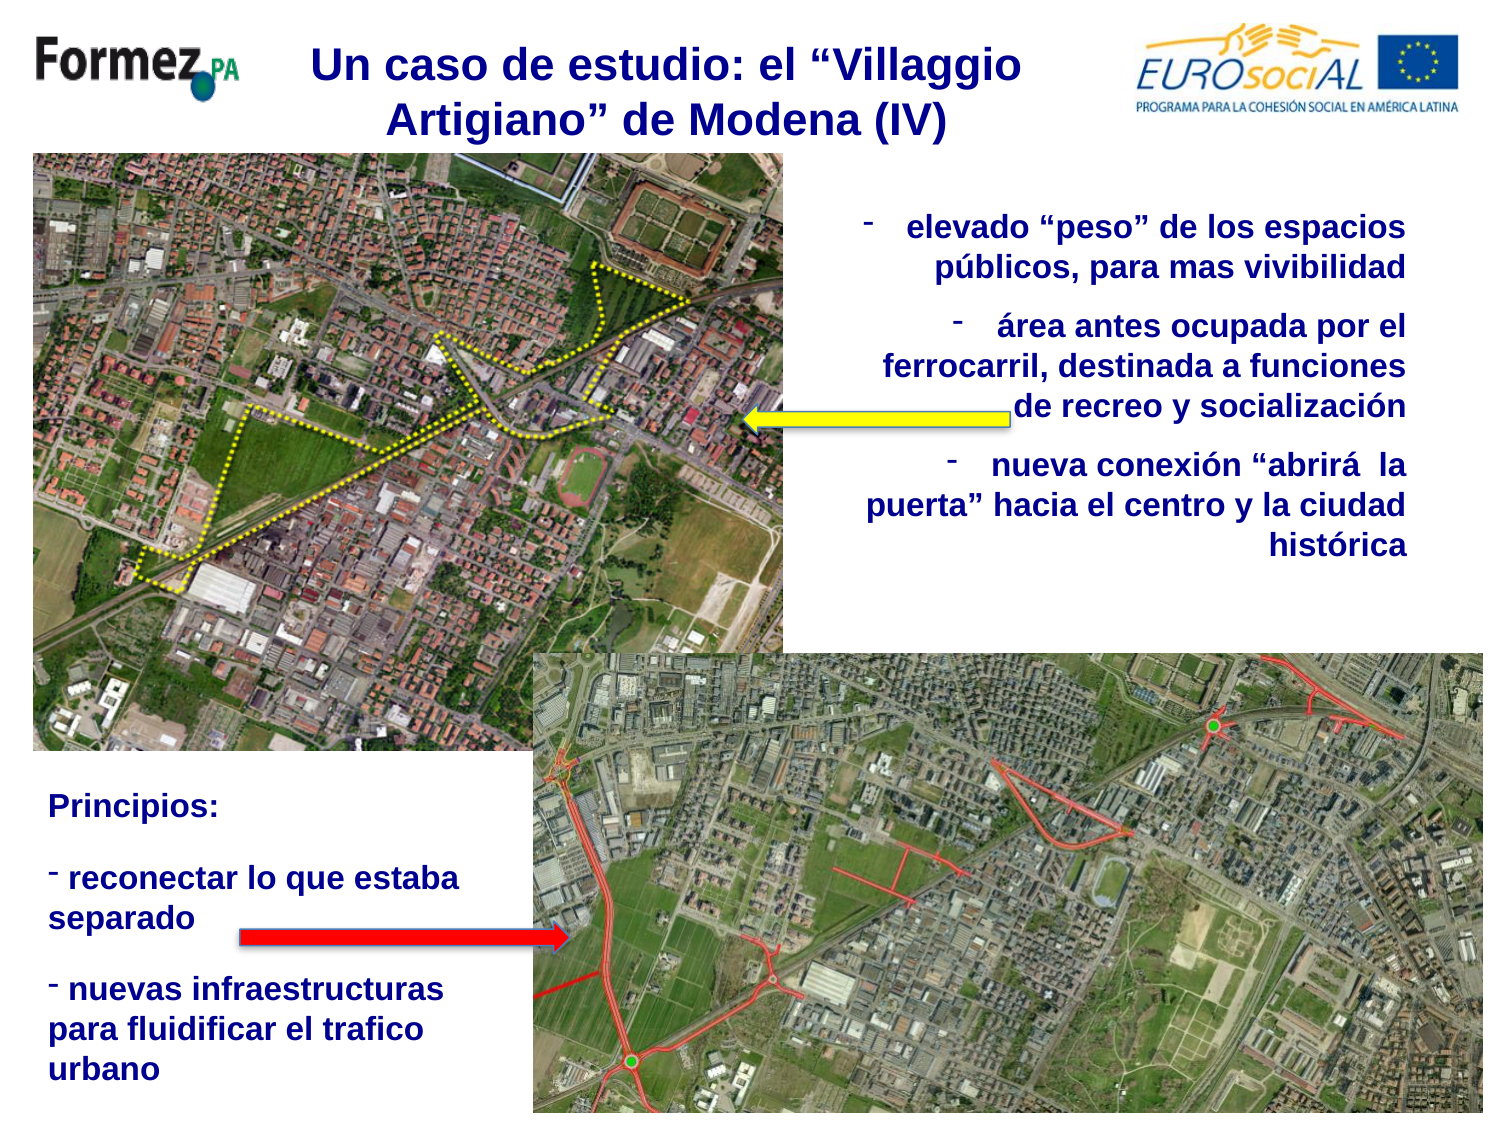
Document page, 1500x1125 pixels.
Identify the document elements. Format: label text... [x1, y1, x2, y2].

picture [32, 152, 1483, 1113]
text_box [239, 928, 528, 947]
text_box Principios: reconectar lo que estaba separado nuevas infraestructuras para fluidificar el trafico urbano [33, 777, 528, 1095]
text_box elevado “peso” de los espacios públicos, para mas vivibilidad área antes ocupada por el ferrocarril, destinada a funciones de recreo y socialización nueva conexión “abrirá la puerta” hacia el centro y la ciudad histórica [848, 197, 1422, 571]
picture [32, 26, 241, 105]
text_box [788, 410, 1011, 428]
picture [1134, 23, 1460, 113]
text_box Un caso de estudio: el “Villaggio Artigiano” de Modena (IV) [198, 26, 1135, 152]
